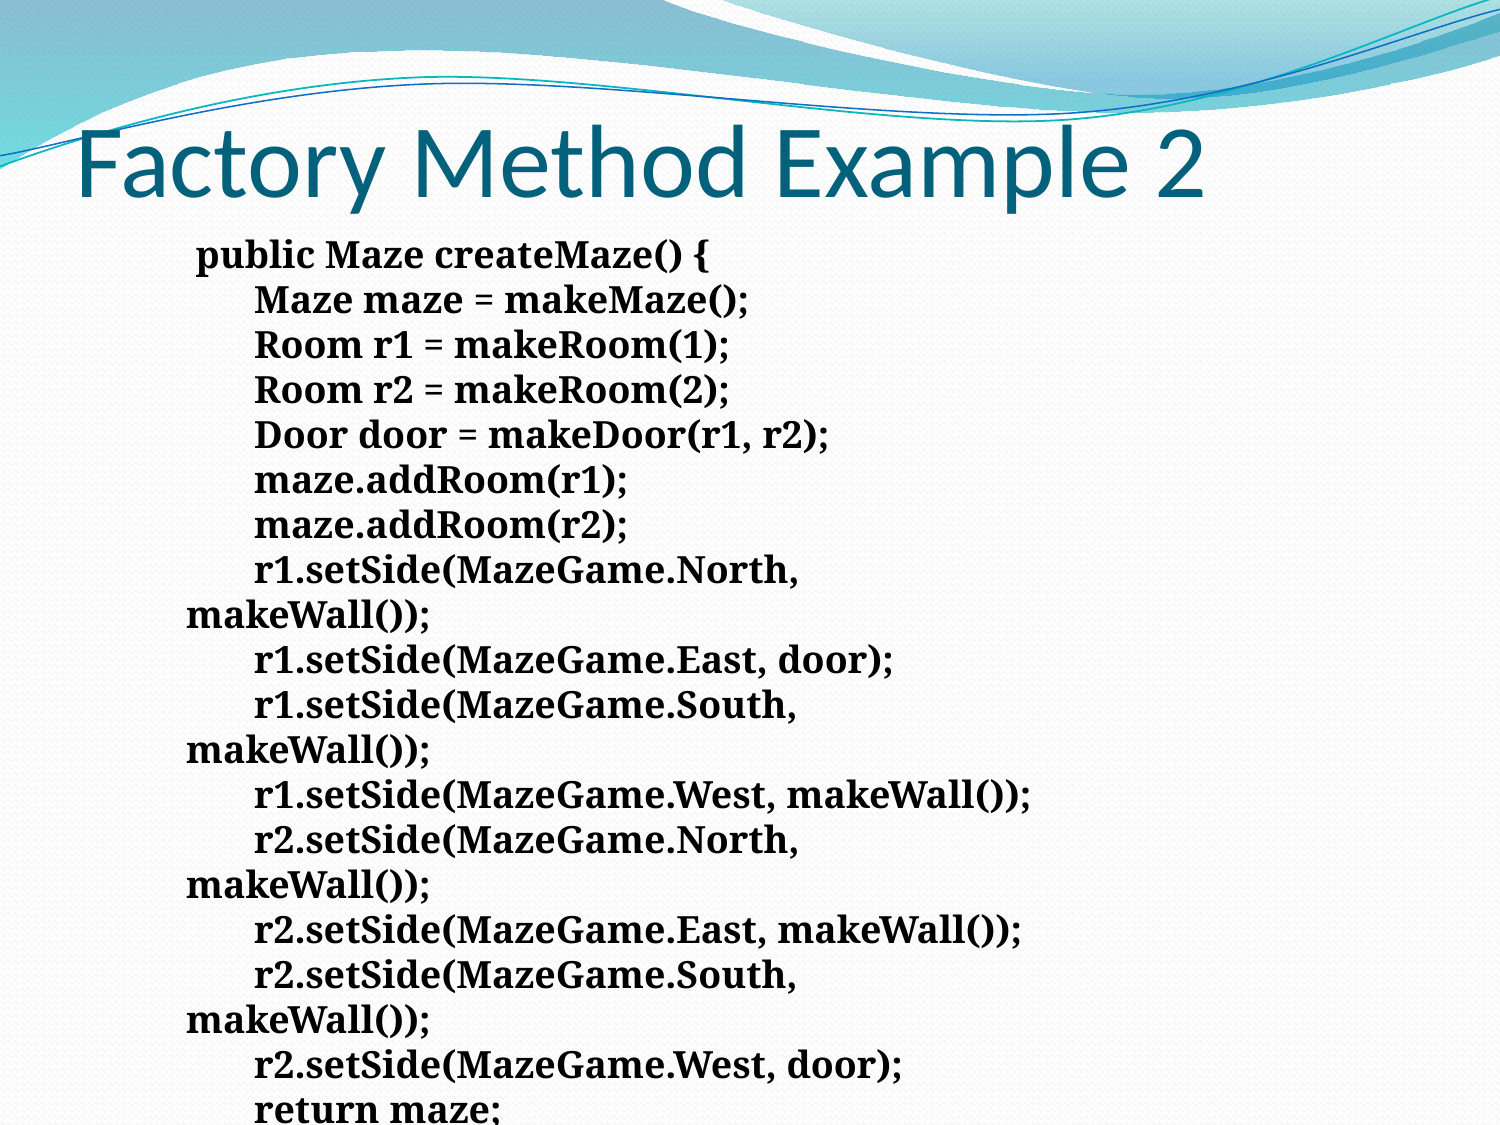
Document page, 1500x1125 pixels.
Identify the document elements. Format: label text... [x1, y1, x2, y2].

text_box public Maze createMaze() { Maze maze = makeMaze(); Room r1 = makeRoom(1); Room r2 = makeRoom(2); Door door = makeDoor(r1, r2); maze.addRoom(r1); maze.addRoom(r2); r1.setSide(MazeGame.North, makeWall()); r1.setSide(MazeGame.East, door); r1.setSide(MazeGame.South, makeWall()); r1.setSide(MazeGame.West, makeWall()); r2.setSide(MazeGame.North, makeWall()); r2.setSide(MazeGame.East, makeWall()); r2.setSide(MazeGame.South, makeWall()); r2.setSide(MazeGame.West, door); return maze; } } [171, 223, 1066, 1125]
title Factory Method Example 2 [75, 30, 1438, 219]
